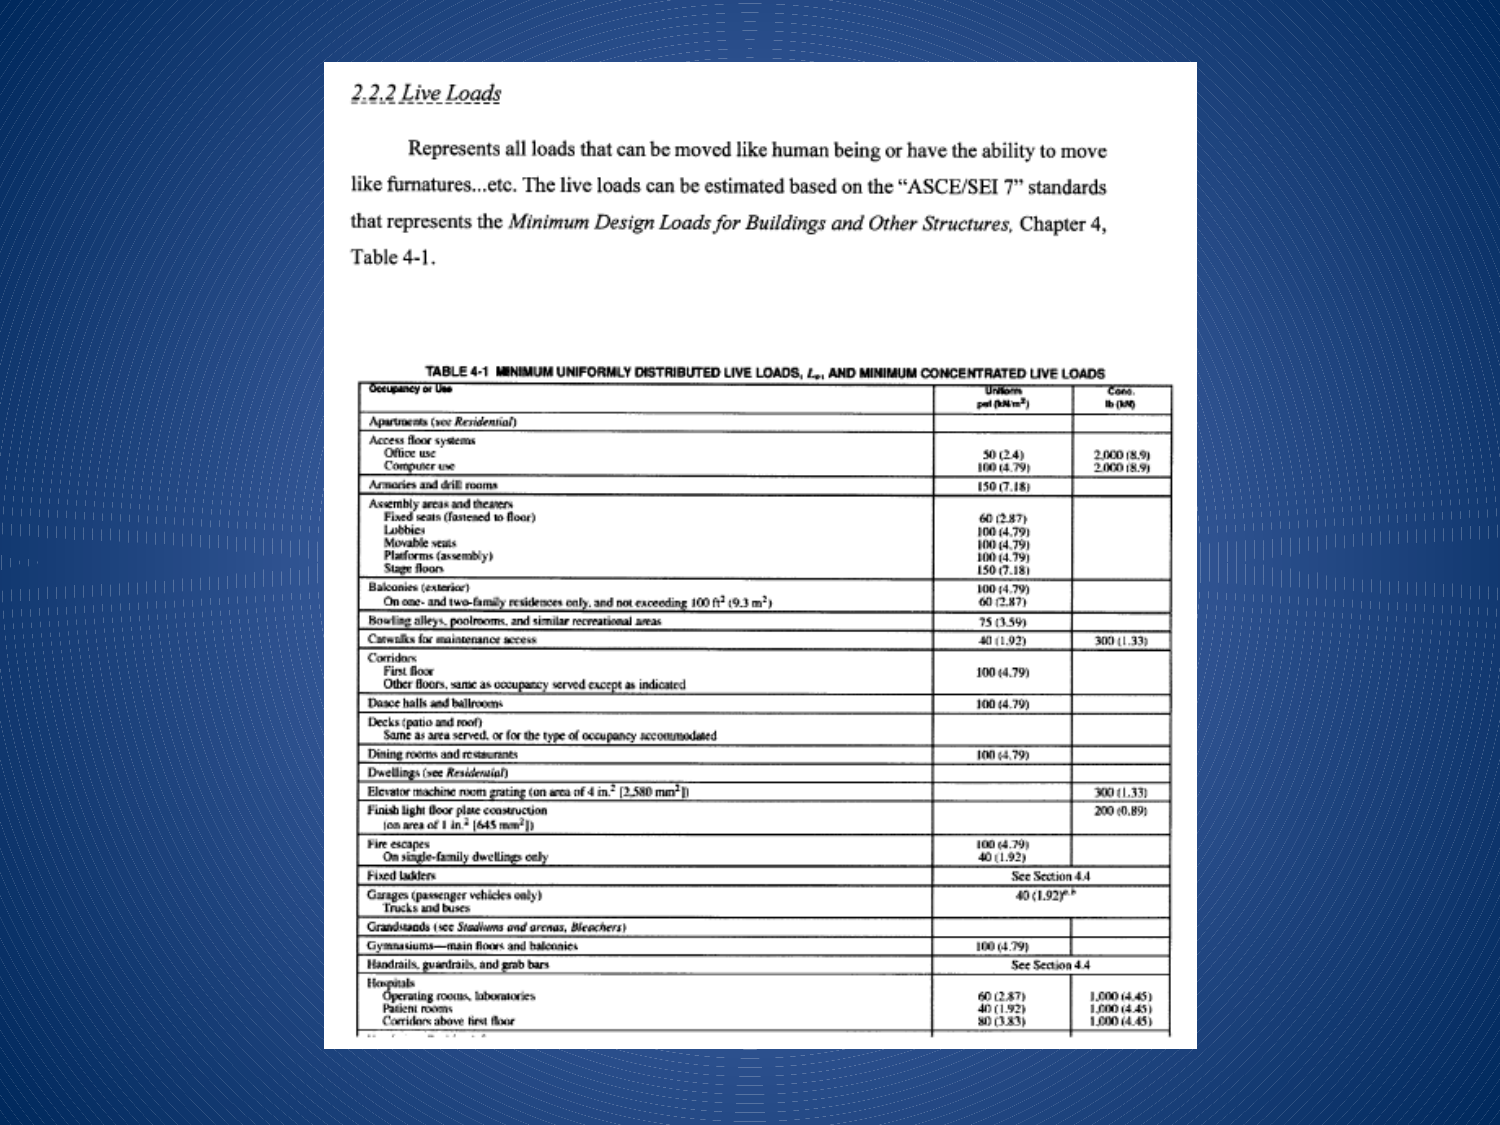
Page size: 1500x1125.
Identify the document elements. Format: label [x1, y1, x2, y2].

picture [324, 62, 1198, 1049]
